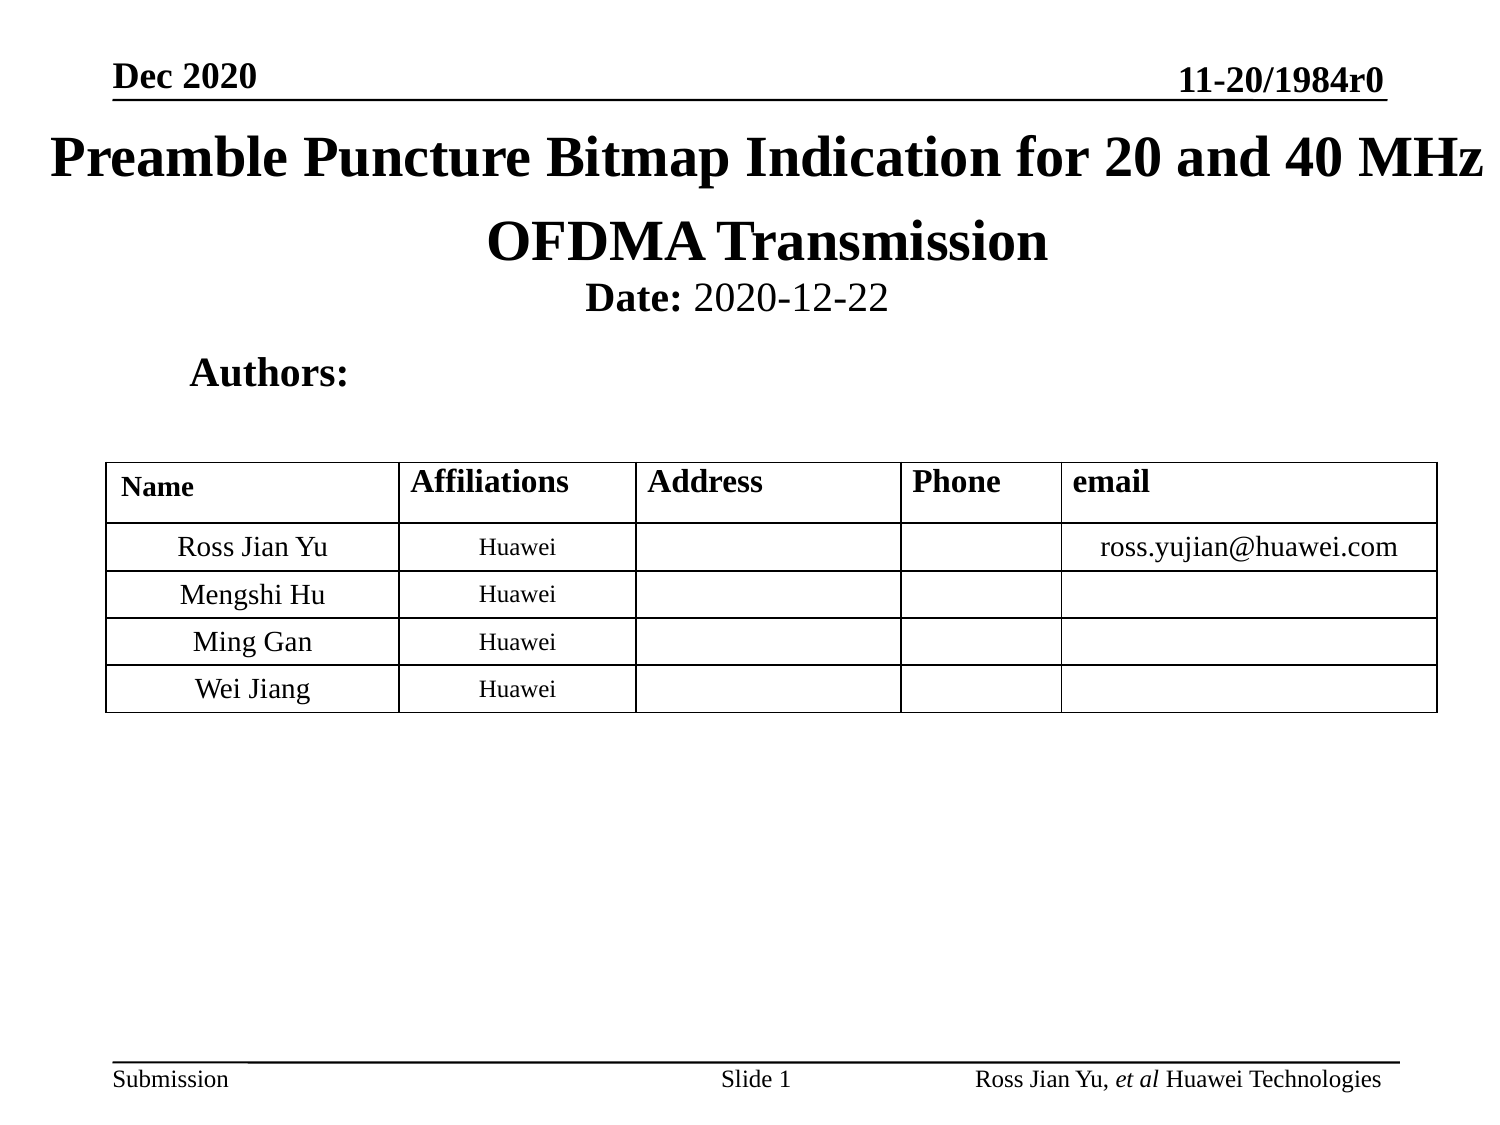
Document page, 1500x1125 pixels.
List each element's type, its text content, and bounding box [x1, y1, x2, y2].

table_cell [637, 524, 900, 570]
list Date: 2020-12-22 [99, 262, 1376, 326]
table_cell [637, 619, 900, 664]
table_cell Wei Jiang [107, 666, 398, 712]
table_header Address [637, 463, 900, 522]
table_cell [1062, 572, 1436, 617]
table_cell [1062, 666, 1436, 712]
table_cell Mengshi Hu [107, 572, 398, 617]
table_cell [902, 619, 1061, 664]
title Preamble Puncture Bitmap Indication for 20 and 40 MHz OFDMA Transmission [27, 124, 1500, 251]
table_cell [902, 572, 1061, 617]
table_header Affiliations [400, 463, 635, 522]
text_box Authors: [174, 337, 412, 400]
table_cell [1062, 619, 1436, 664]
table_cell Huawei [400, 524, 635, 570]
table_cell [637, 572, 900, 617]
table_cell Huawei [400, 572, 635, 617]
table_cell Ming Gan [107, 619, 398, 664]
slide_number Slide 1 [712, 1061, 800, 1093]
table_cell Ross Jian Yu [107, 524, 398, 570]
table_cell [902, 666, 1061, 712]
table_cell [637, 666, 900, 712]
table_cell ross.yujian@huawei.com [1062, 524, 1436, 570]
table_header Phone [902, 463, 1061, 522]
table_header email [1062, 463, 1436, 522]
table_cell Huawei [400, 619, 635, 664]
table_header Name [107, 463, 398, 522]
table_cell Huawei [400, 666, 635, 712]
table_cell [902, 524, 1061, 570]
